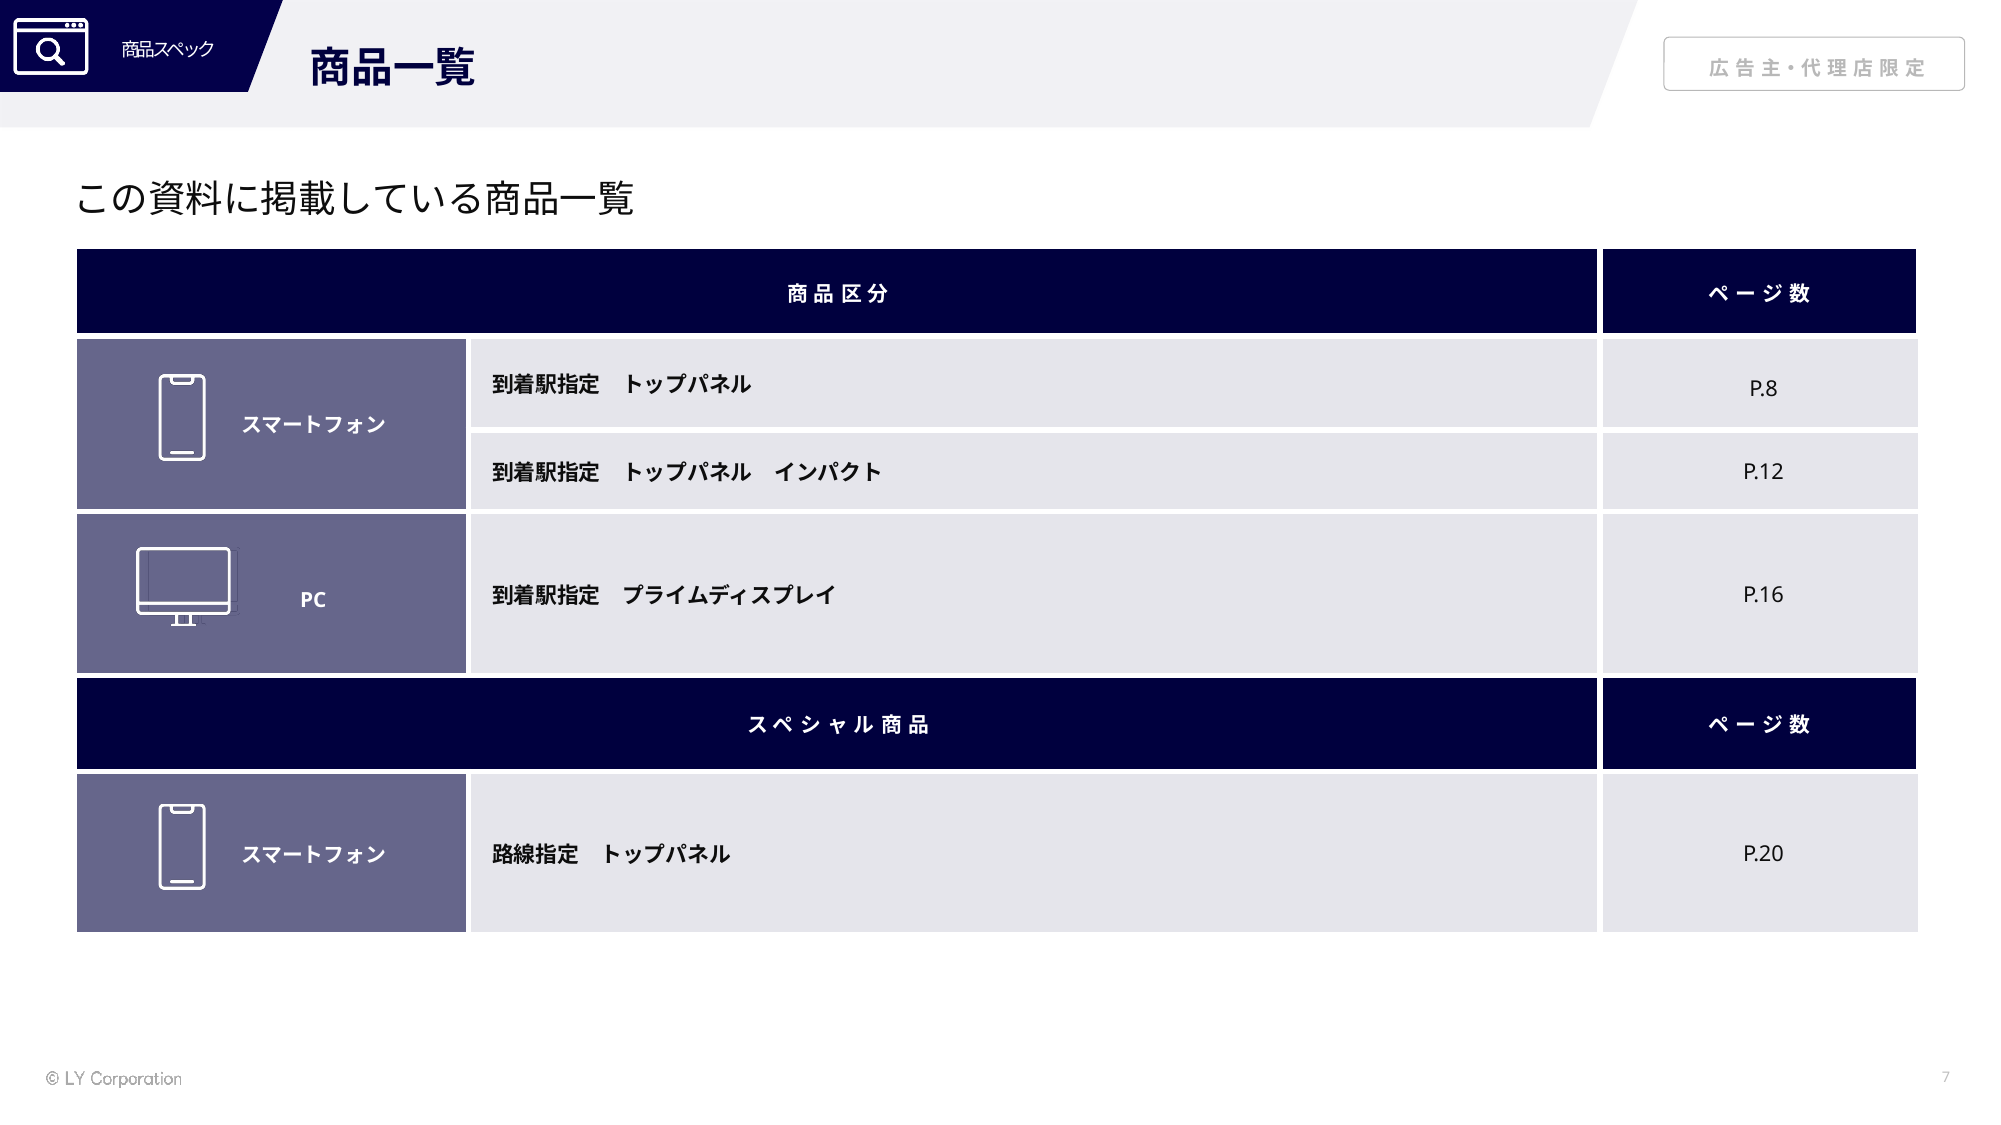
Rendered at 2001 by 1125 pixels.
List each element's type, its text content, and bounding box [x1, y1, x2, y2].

table_cell P.16 [1603, 514, 1918, 673]
table_cell P.20 [1603, 774, 1918, 932]
picture [136, 547, 240, 626]
list 商品スペック [97, 13, 240, 81]
table_cell 到着駅指定 トップパネル [471, 339, 1597, 427]
table_cell 路線指定 トップパネル [471, 774, 1597, 932]
table_cell 到着駅指定 プライムディスプレイ [471, 514, 1597, 673]
table_header ページ数 [1603, 249, 1916, 333]
table_cell ページ数 [1603, 678, 1916, 769]
table_cell スマートフォン [77, 339, 466, 509]
table_cell P.12 [1603, 433, 1918, 509]
table_cell 到着駅指定 トップパネル インパクト [471, 433, 1597, 509]
table_cell スマートフォン [77, 774, 466, 932]
table_header 商品区分 [77, 249, 1597, 333]
picture [158, 804, 206, 890]
picture [46, 1071, 181, 1088]
picture [158, 374, 206, 461]
picture [9, 5, 92, 87]
table_cell スペシャル商品 [77, 678, 1597, 769]
table_cell PC [77, 514, 466, 673]
text_box この資料に掲載している商品一覧 [73, 175, 1645, 221]
table_cell P.8 [1603, 339, 1918, 427]
list 商品一覧 [309, 41, 1645, 97]
